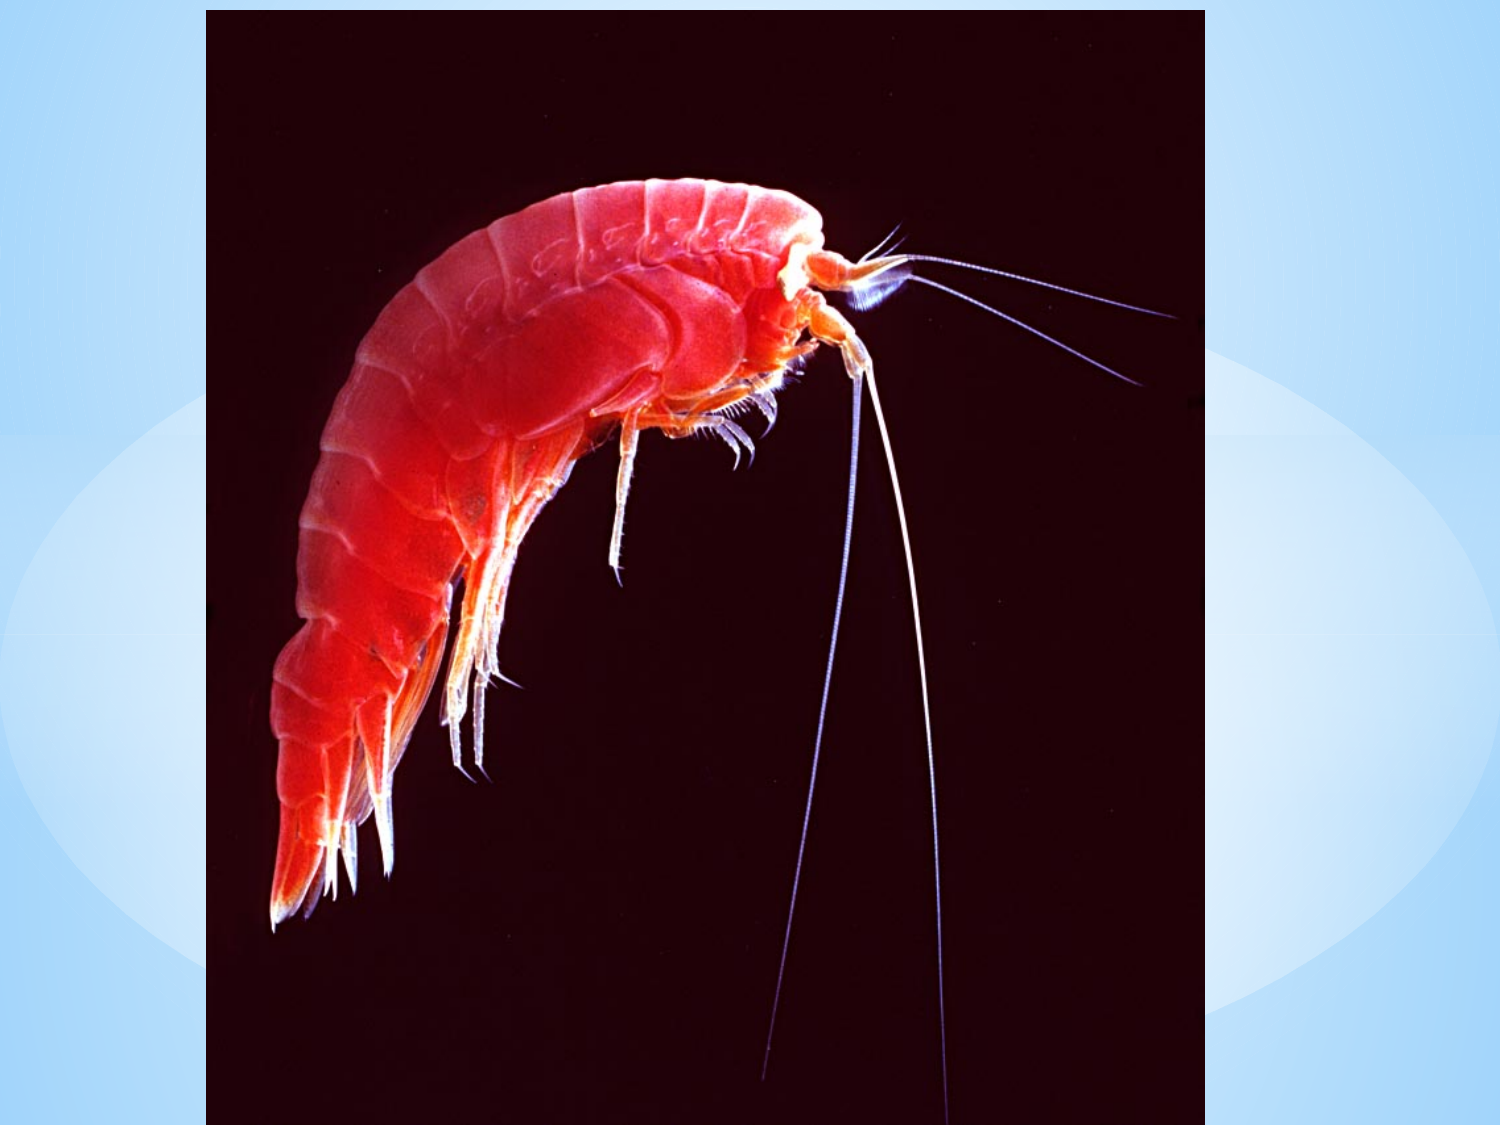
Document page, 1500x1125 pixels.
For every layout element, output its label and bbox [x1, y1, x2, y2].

picture [206, 9, 1205, 1125]
